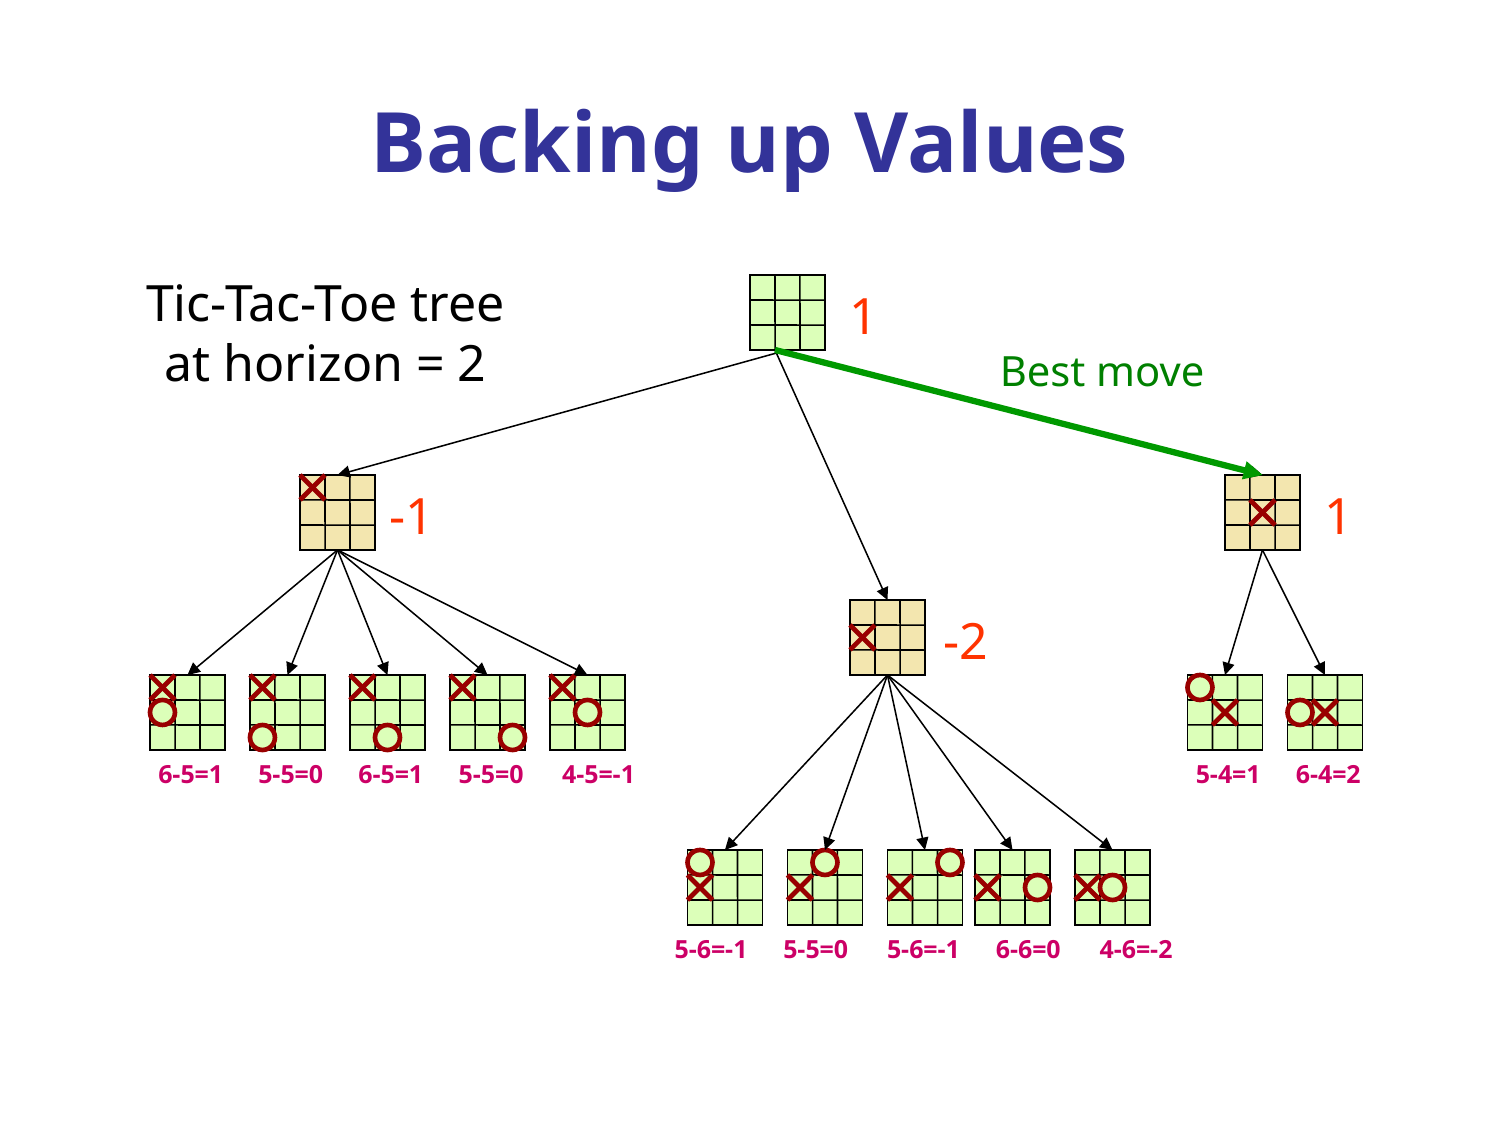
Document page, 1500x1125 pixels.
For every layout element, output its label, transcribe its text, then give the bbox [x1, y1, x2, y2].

text_box Tic-Tac-Toe tree at horizon = 2 [131, 264, 520, 400]
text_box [137, 750, 1383, 972]
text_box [149, 274, 1363, 749]
title Backing up Values [74, 44, 1426, 233]
